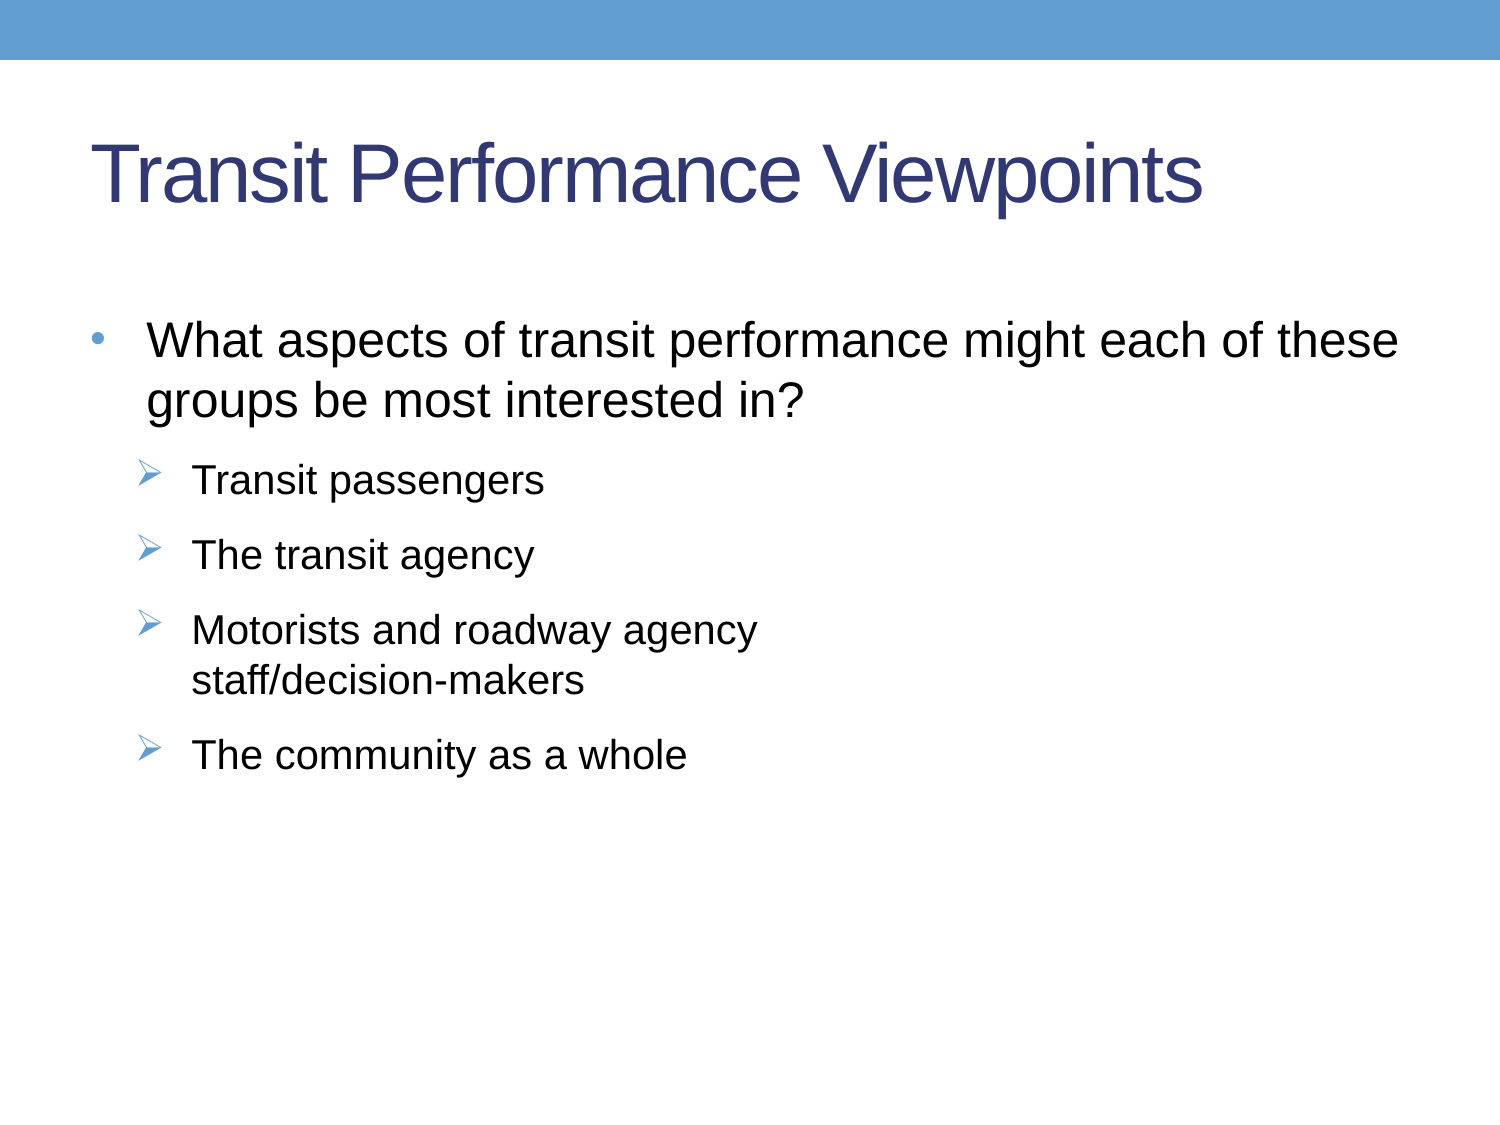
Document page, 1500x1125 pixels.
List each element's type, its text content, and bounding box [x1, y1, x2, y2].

list What aspects of transit performance might each of these groups be most interested in? Transit passengers The transit agency Motorists and roadway agency staff/decision-makers The community as a whole [75, 299, 1425, 1063]
title Transit Performance Viewpoints [75, 87, 1425, 250]
